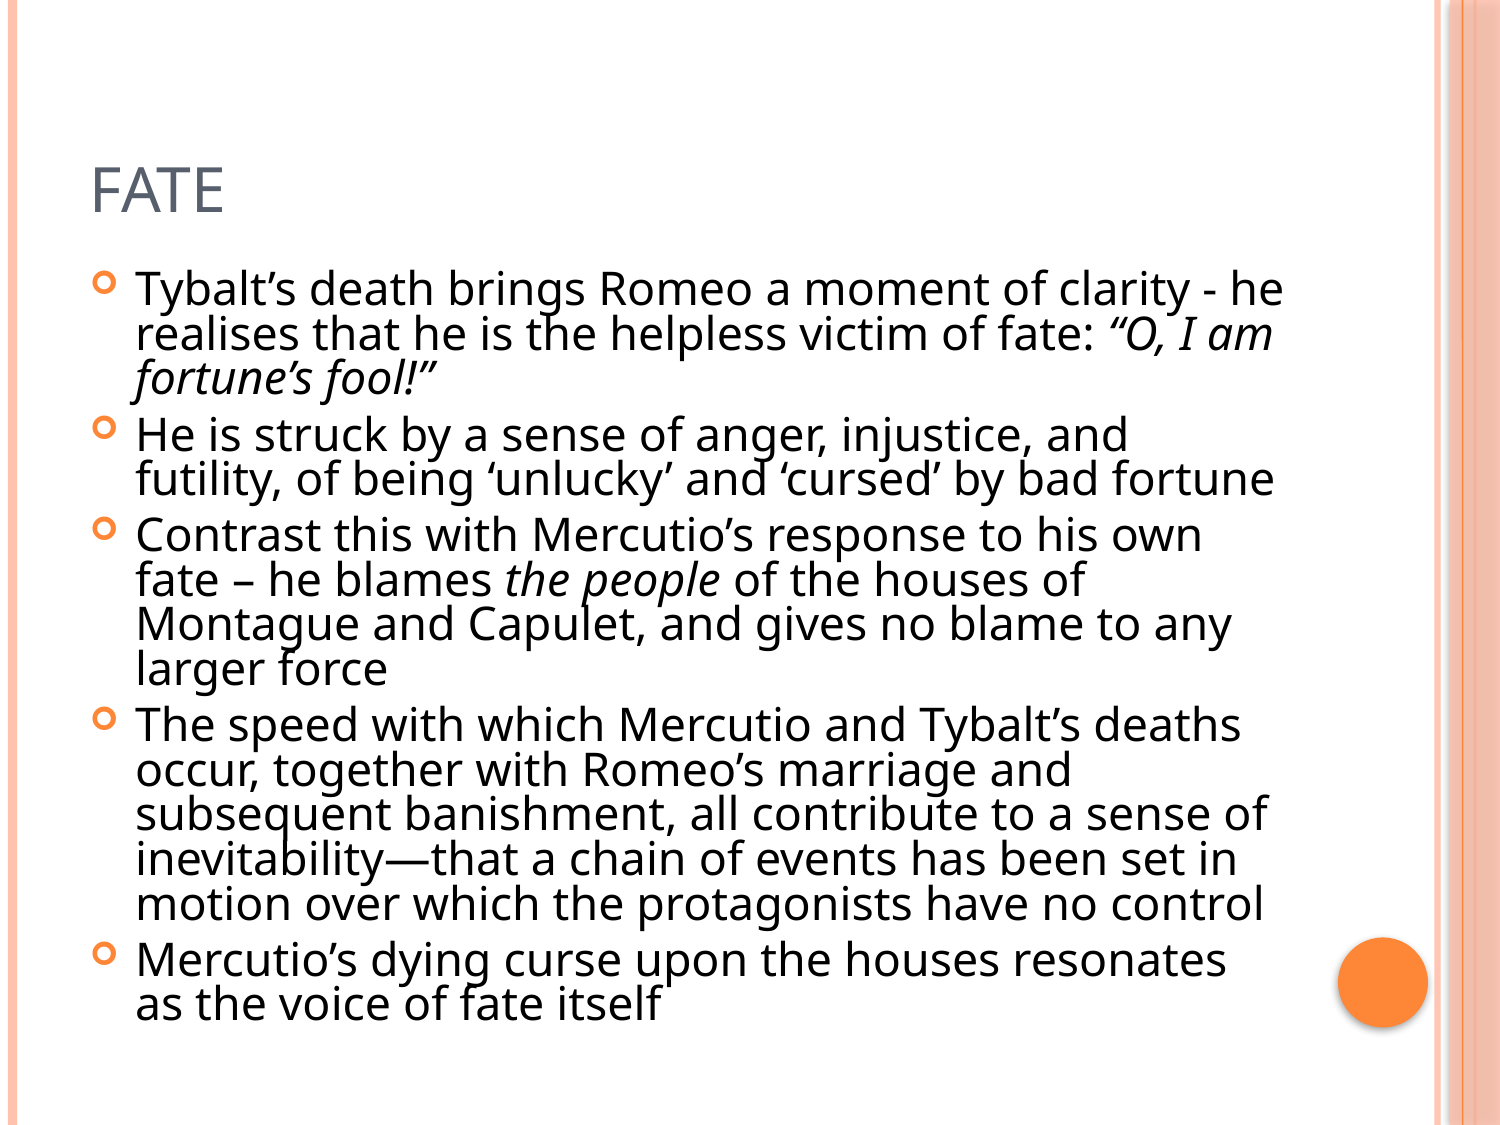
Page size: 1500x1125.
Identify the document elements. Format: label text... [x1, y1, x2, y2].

list Tybalt’s death brings Romeo a moment of clarity - he realises that he is the helpless victim of fate: “O, I am fortune’s fool!” He is struck by a sense of anger, injustice, and futility, of being ‘unlucky’ and ‘cursed’ by bad fortune Contrast this with Mercutio’s response to his own fate – he blames the people of the houses of Montague and Capulet, and gives no blame to any larger force The speed with which Mercutio and Tybalt’s deaths occur, together with Romeo’s marriage and subsequent banishment, all contribute to a sense of inevitability—that a chain of events has been set in motion over which the protagonists have no control Mercutio’s dying curse upon the houses resonates as the voice of fate itself [75, 262, 1300, 1062]
title Fate [75, 45, 1300, 233]
